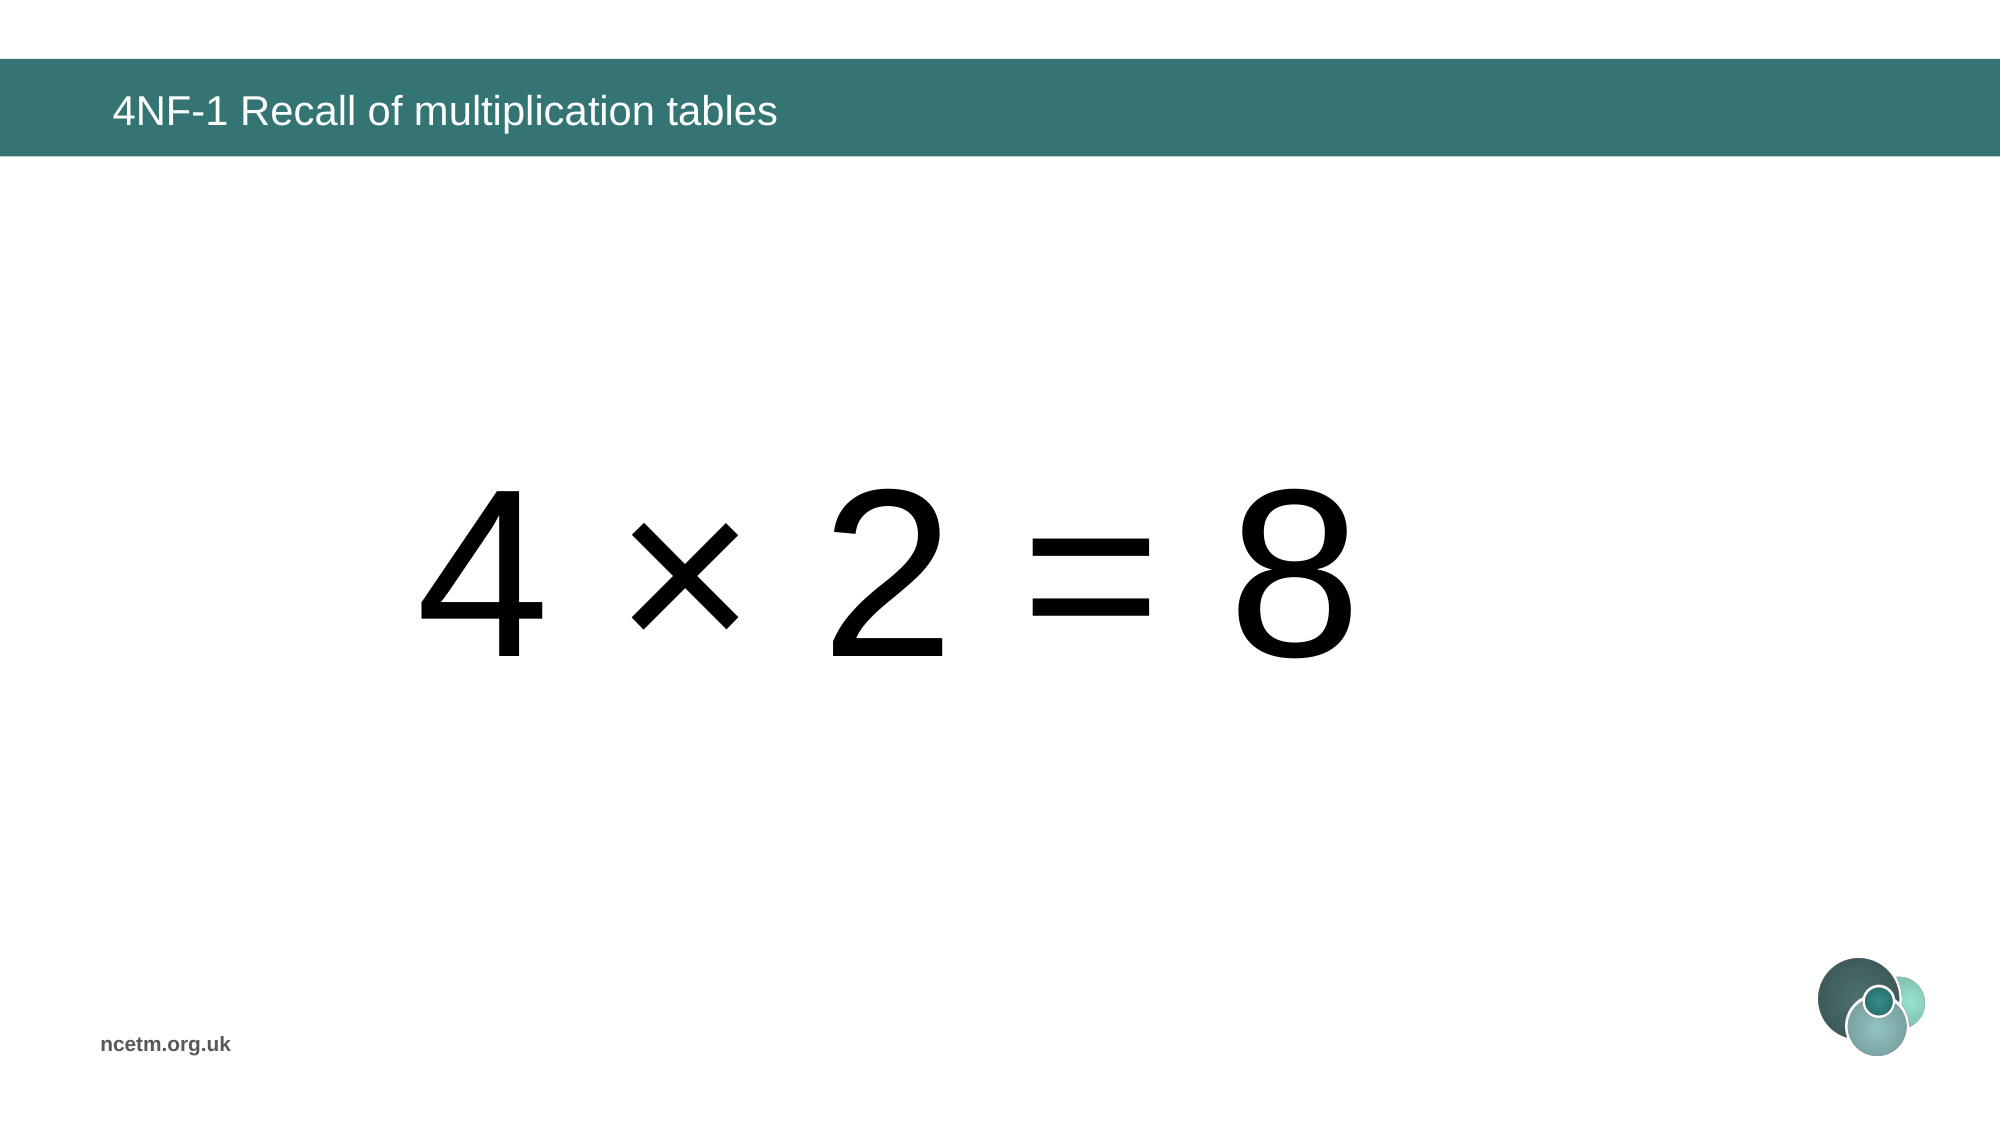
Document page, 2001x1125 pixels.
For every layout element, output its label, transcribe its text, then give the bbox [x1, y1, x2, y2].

text_box 4 × 2 = [401, 409, 1213, 712]
picture [1818, 958, 1925, 1056]
title 4NF-1 Recall of multiplication tables [97, 76, 1945, 147]
text_box 8 [1213, 409, 1377, 712]
